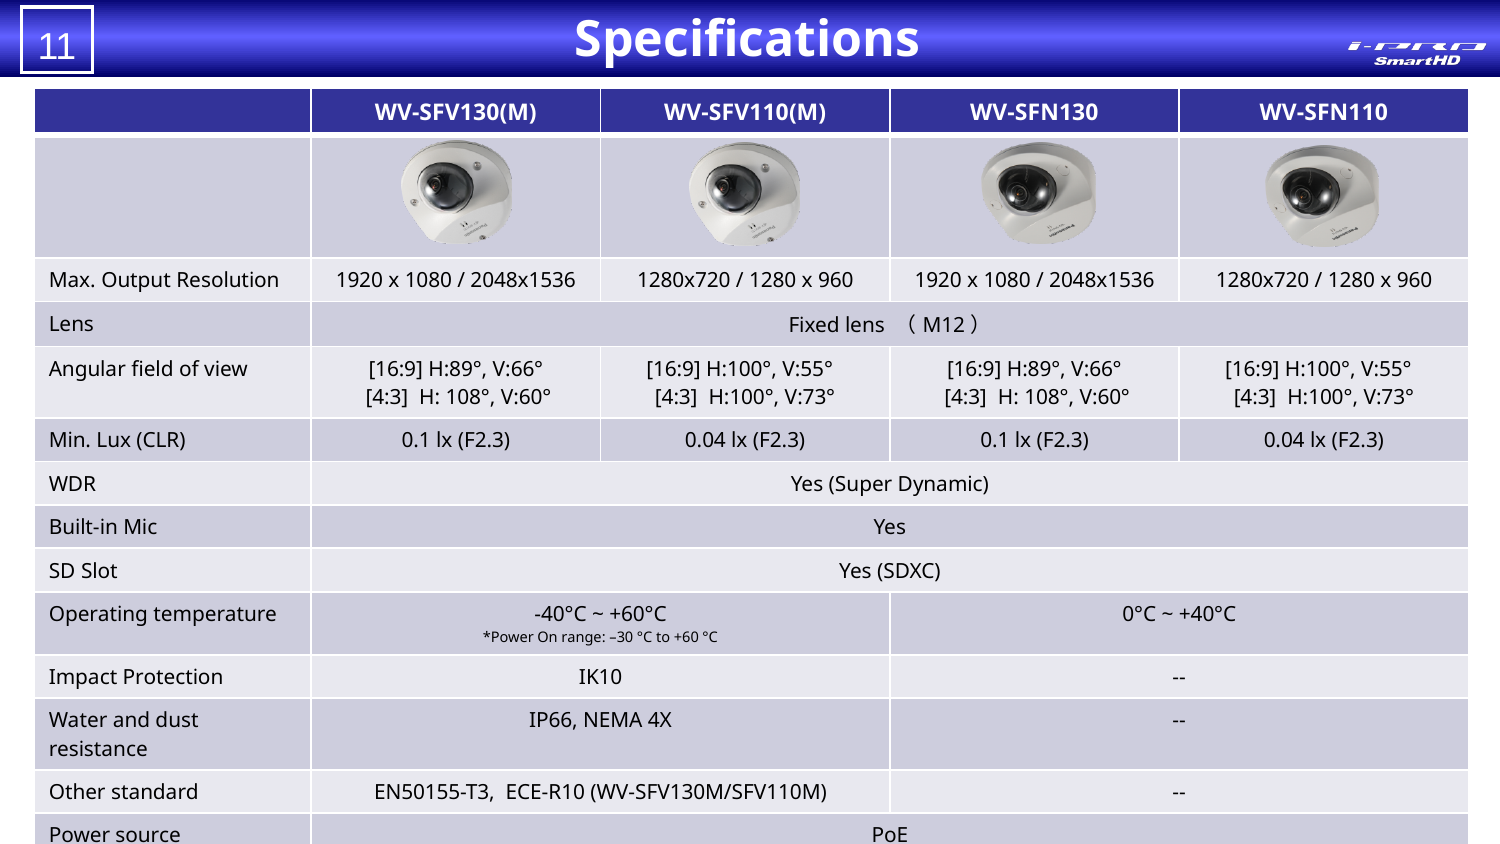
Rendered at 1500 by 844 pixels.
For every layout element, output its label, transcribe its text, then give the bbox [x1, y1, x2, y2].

table_cell Other standard [35, 771, 310, 812]
picture [688, 142, 800, 247]
table_cell Operating temperature [35, 593, 310, 654]
table_cell Min. Lux (CLR) [35, 419, 310, 461]
table_cell 1280x720 / 1280 x 960 [601, 259, 889, 301]
table_cell Yes (SDXC) [312, 549, 1468, 591]
table_cell Water and dust resistance [35, 699, 310, 769]
table_cell 1920 x 1080 / 2048x1536 [312, 259, 600, 301]
table_cell 0.04 lx (F2.3) [1180, 419, 1468, 461]
table_cell Built-in Mic [35, 506, 310, 547]
table_header [35, 89, 310, 132]
table_cell [1180, 138, 1468, 257]
picture [981, 142, 1096, 245]
table_cell PoE [312, 814, 1468, 844]
table_cell [16:9] H:89°, V:66° [4:3] H: 108°, V:60° [312, 347, 600, 417]
table_cell 0°C ~ +40°C [891, 593, 1468, 654]
table_cell Max. Output Resolution [35, 259, 310, 301]
table_cell Lens [35, 302, 310, 346]
table_cell [601, 138, 889, 257]
table_cell Yes [312, 506, 1468, 547]
table_header WV-SFN110 [1180, 89, 1468, 132]
table_cell Power source [35, 814, 310, 844]
table_cell -- [891, 656, 1468, 697]
table_header WV-SFV130(M) [312, 89, 600, 132]
table_header WV-SFV110(M) [601, 89, 889, 132]
table_cell [891, 138, 1178, 257]
table_cell [16:9] H:100°, V:55° [4:3] H:100°, V:73° [1180, 347, 1468, 417]
table_cell 0.1 lx (F2.3) [312, 419, 600, 461]
table_cell [35, 138, 310, 257]
table_cell 1920 x 1080 / 2048x1536 [891, 259, 1178, 301]
table_cell IK10 [312, 656, 889, 697]
table_cell 0.1 lx (F2.3) [891, 419, 1178, 461]
table_cell SD Slot [35, 549, 310, 591]
table_cell [16:9] H:89°, V:66° [4:3] H: 108°, V:60° [891, 347, 1178, 417]
table_cell WDR [35, 462, 310, 504]
table_cell 0.04 lx (F2.3) [601, 419, 889, 461]
table_cell -- [891, 699, 1468, 769]
table_cell IP66, NEMA 4X [312, 699, 889, 769]
table_cell [312, 138, 600, 257]
table_cell Fixed lens （M12） [312, 302, 1468, 346]
picture [400, 140, 512, 245]
table_cell [16:9] H:100°, V:55° [4:3] H:100°, V:73° [601, 347, 889, 417]
picture [1264, 145, 1379, 247]
table_cell 1280x720 / 1280 x 960 [1180, 259, 1468, 301]
table_cell Yes (Super Dynamic) [312, 462, 1468, 504]
table_cell -- [891, 771, 1468, 812]
table_cell EN50155-T3, ECE-R10 (WV-SFV130M/SFV110M) [312, 771, 889, 812]
title Specifications [0, 0, 1500, 77]
table_header WV-SFN130 [891, 89, 1178, 132]
table_cell Angular field of view [35, 347, 310, 417]
table_cell -40°C ~ +60°C *Power On range: –30 °C to +60 °C [312, 593, 889, 654]
table_cell Impact Protection [35, 656, 310, 697]
